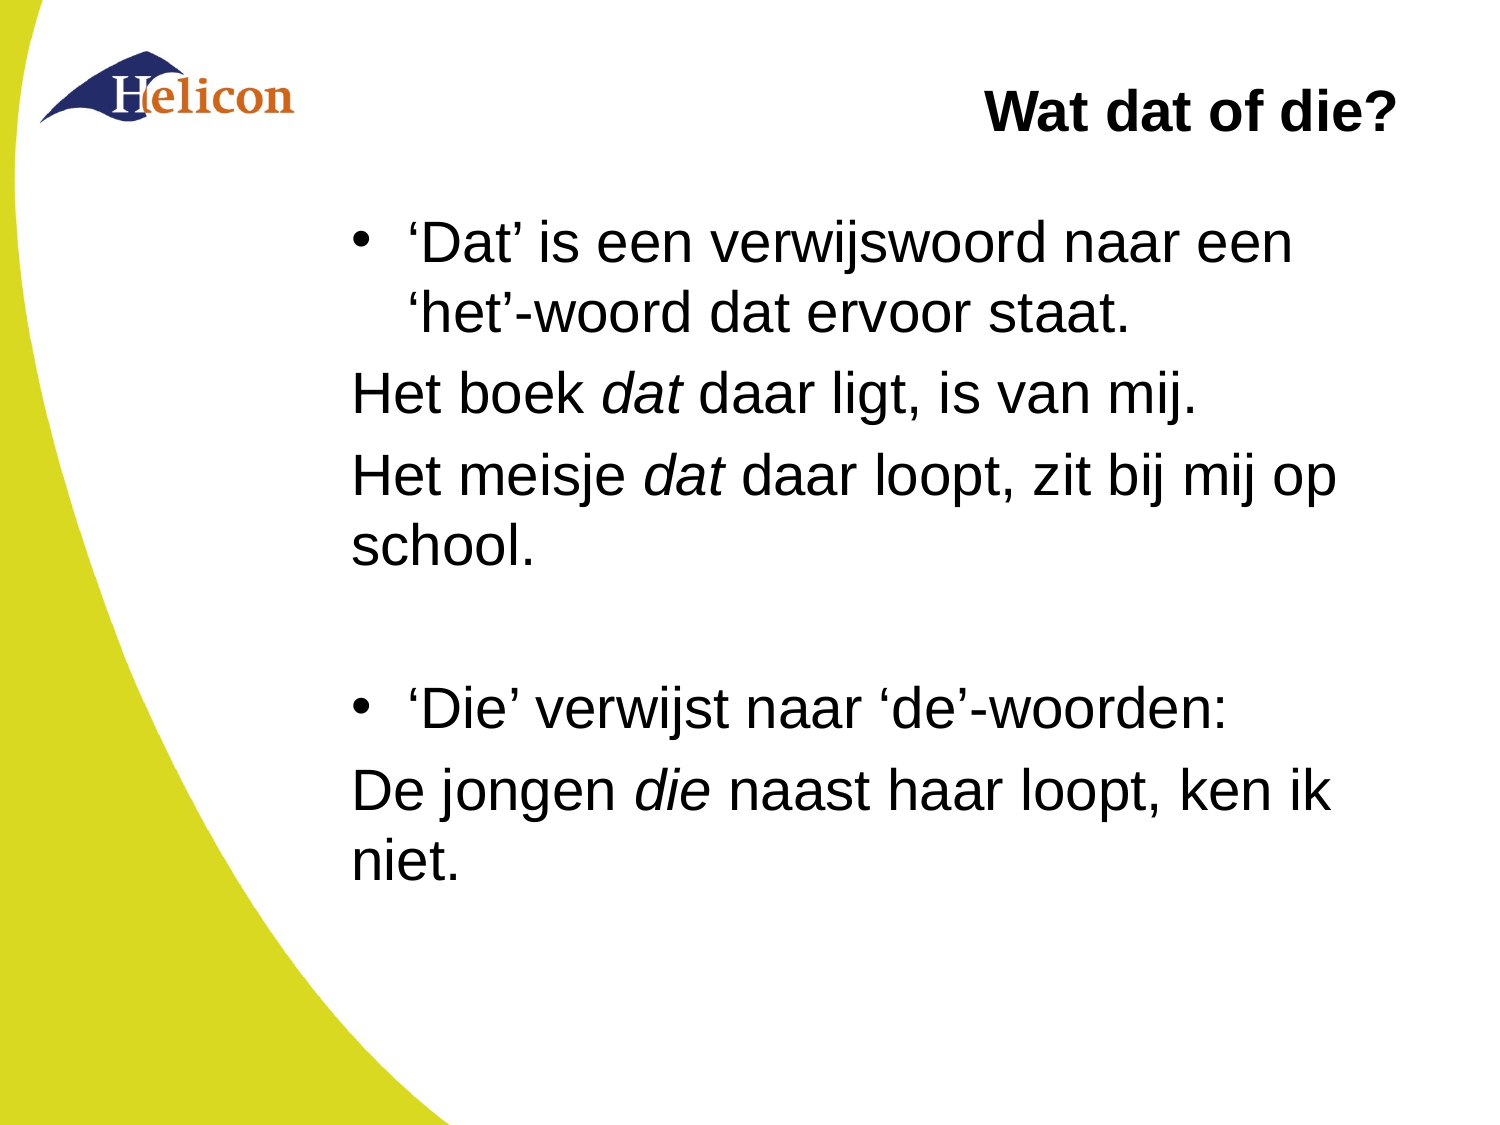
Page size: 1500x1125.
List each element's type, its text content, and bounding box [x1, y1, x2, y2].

title Wat dat of die? [324, 54, 1415, 161]
picture [0, 0, 1500, 1125]
list ‘Dat’ is een verwijswoord naar een ‘het’-woord dat ervoor staat. Het boek dat daar ligt, is van mij. Het meisje dat daar loopt, zit bij mij op school. ‘Die’ verwijst naar ‘de’-woorden: De jongen die naast haar loopt, ken ik niet. [336, 196, 1425, 1005]
